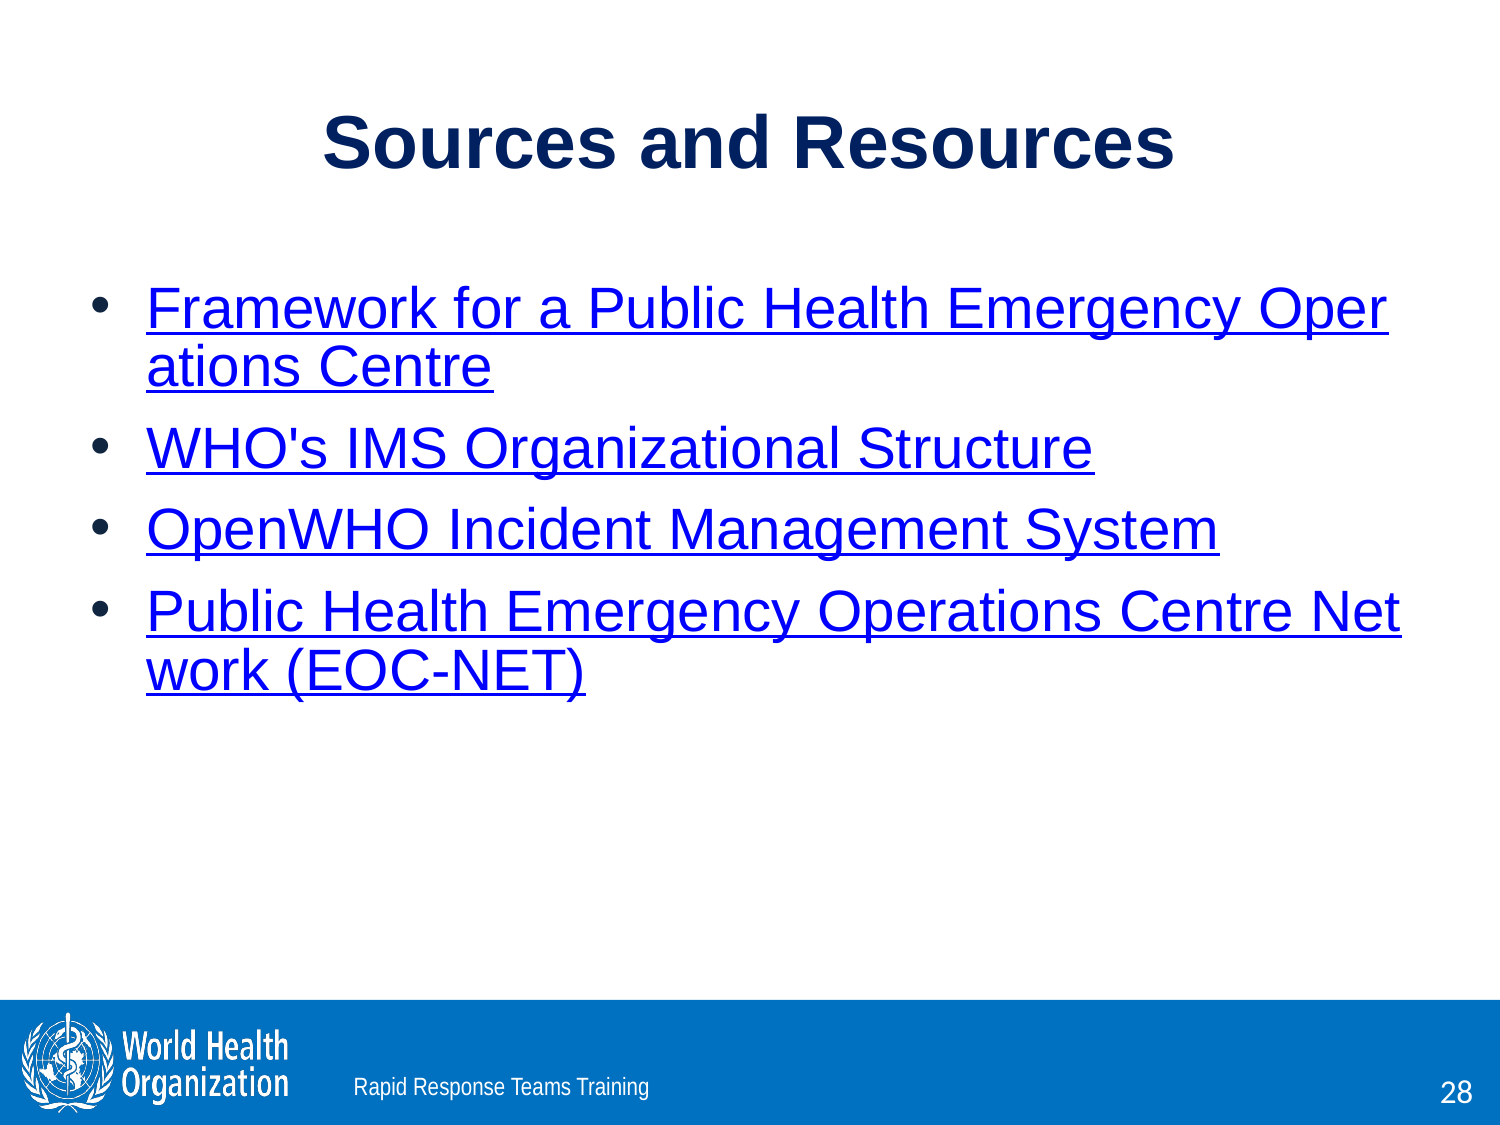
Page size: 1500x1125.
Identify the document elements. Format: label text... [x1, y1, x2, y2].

picture [21, 1012, 288, 1113]
list Framework for a Public Health Emergency Operations Centre WHO's IMS Organizational Structure OpenWHO Incident Management System Public Health Emergency Operations Centre Network (EOC-NET) [75, 262, 1425, 1005]
title Sources and Resources [75, 45, 1425, 233]
